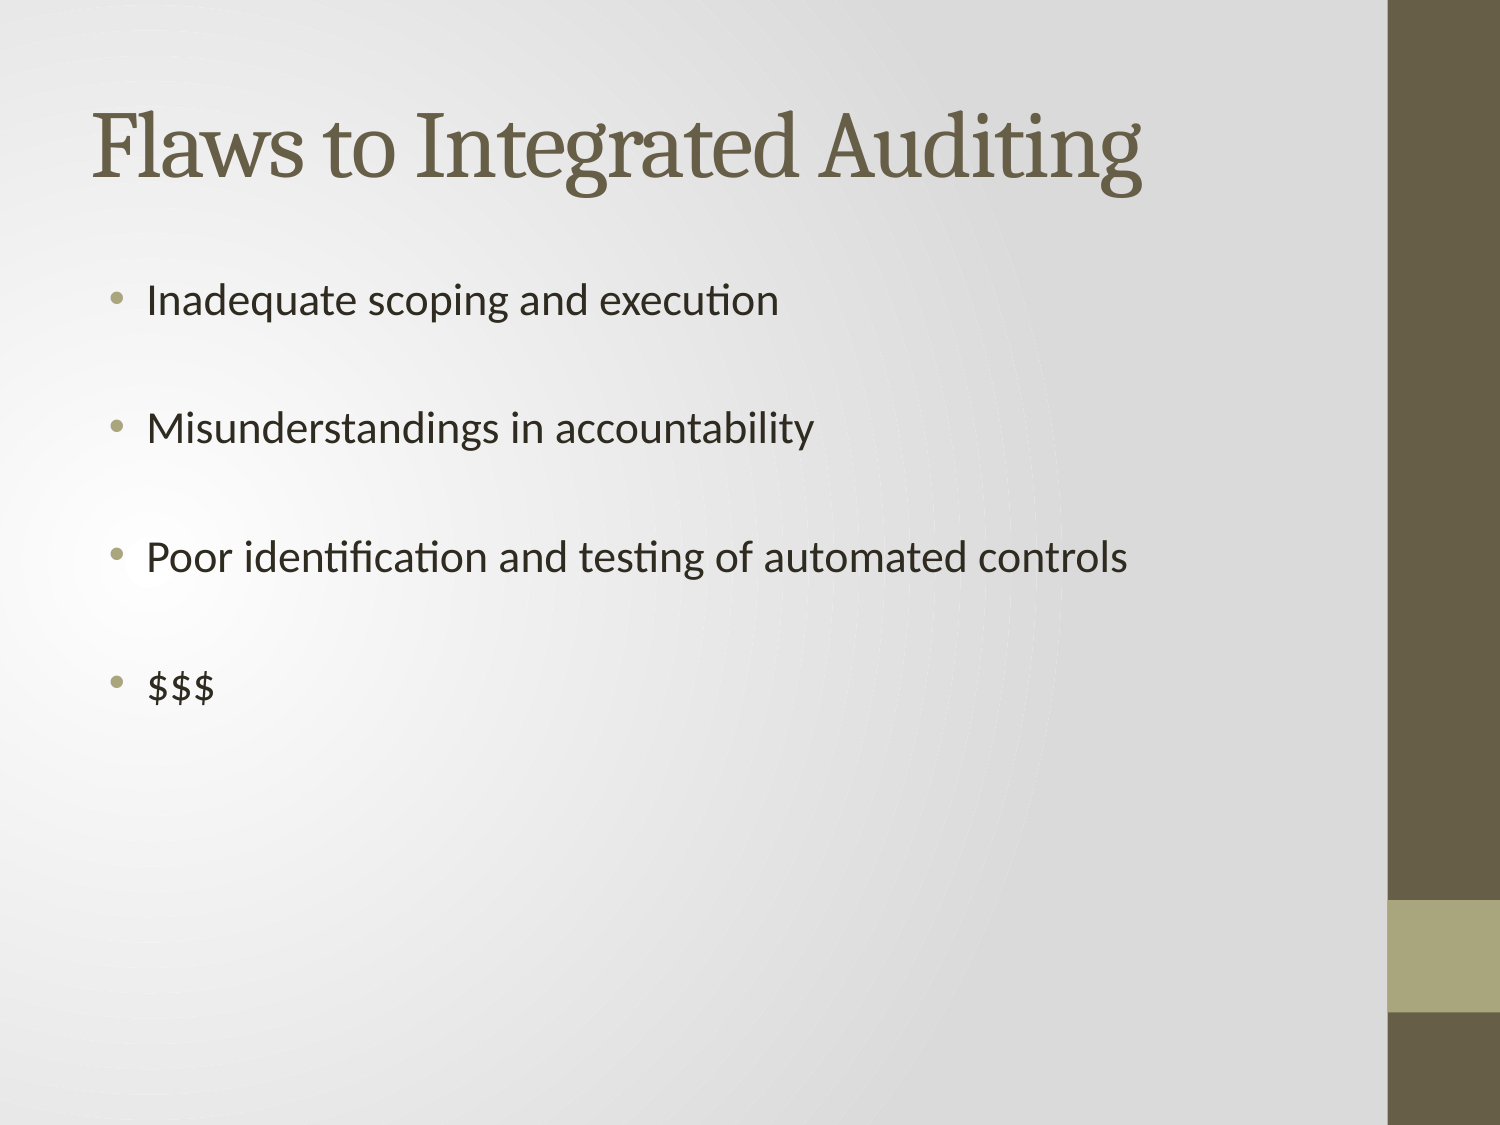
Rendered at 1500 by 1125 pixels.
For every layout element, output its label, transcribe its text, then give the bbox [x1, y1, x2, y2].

list Inadequate scoping and execution Misunderstandings in accountability Poor identification and testing of automated controls $$$ [75, 262, 1325, 1050]
title Flaws to Integrated Auditing [75, 45, 1325, 233]
